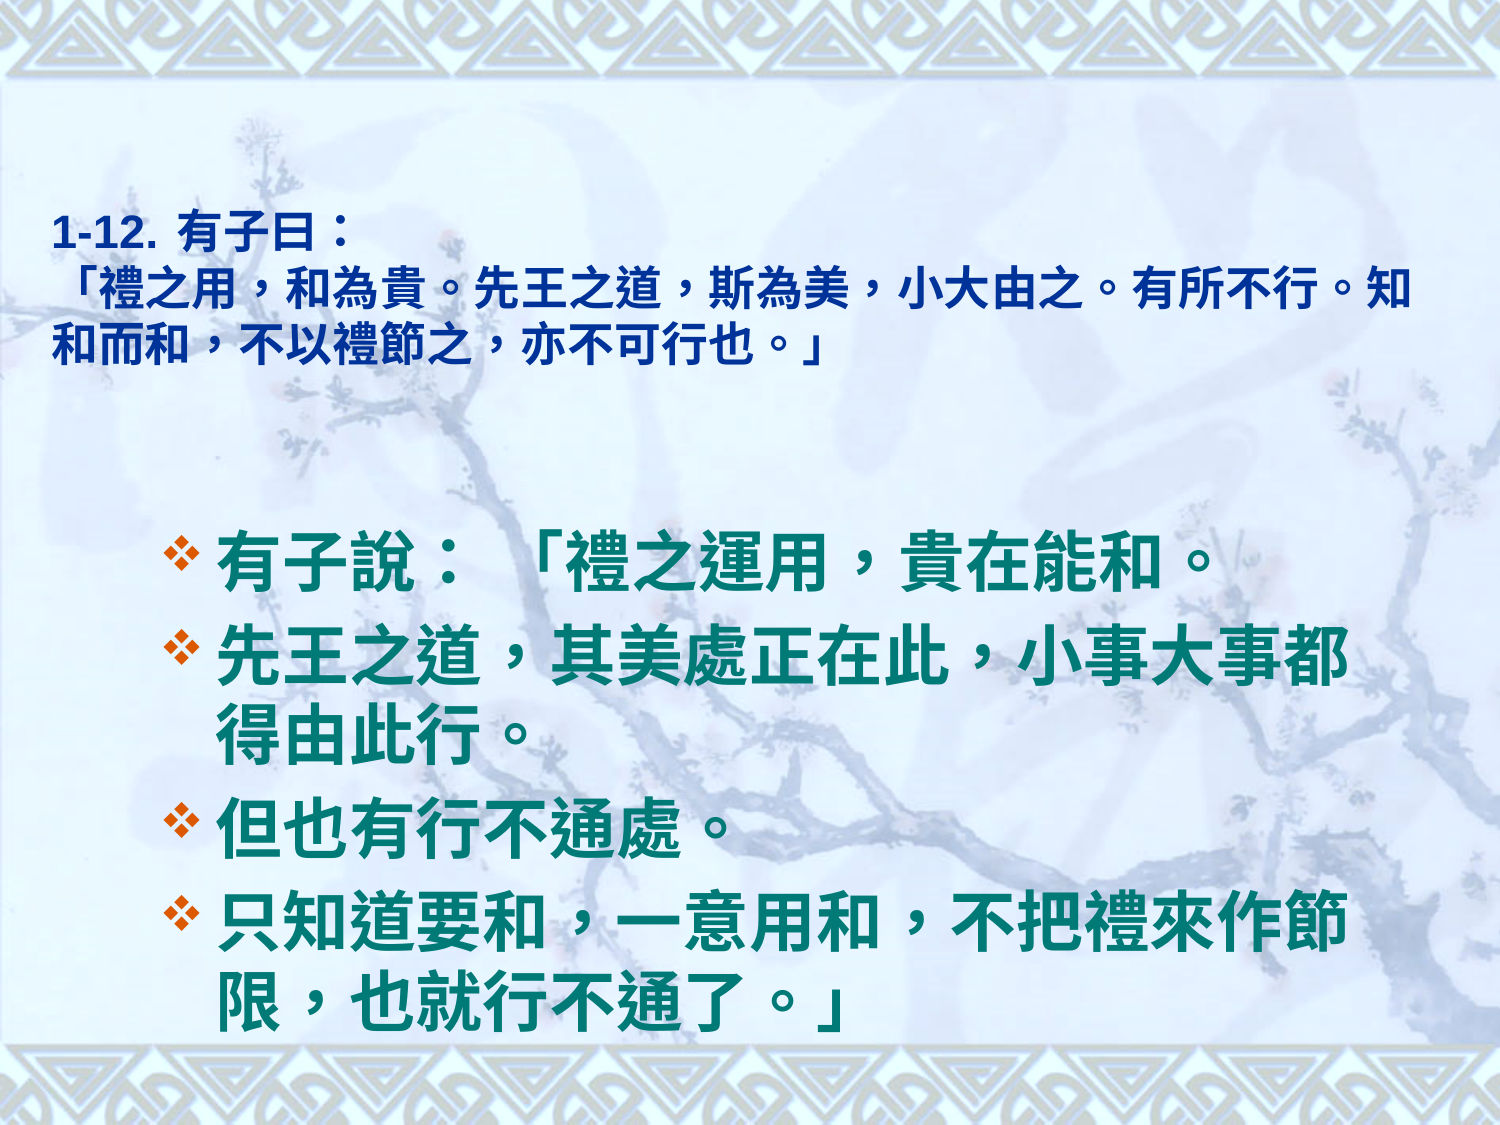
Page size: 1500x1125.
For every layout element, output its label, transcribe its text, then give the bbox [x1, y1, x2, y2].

picture [0, 0, 1500, 1125]
subtitle 有子說： 「禮之運用，貴在能和。 先王之道，其美處正在此，小事大事都得由此行。 但也有行不通處。 只知道要和，一意用和，不把禮來作節限，也就行不通了。」 [144, 512, 1367, 800]
title 1-12. 有子曰： 「禮之用，和為貴。先王之道，斯為美，小大由之。有所不行。知和而和，不以禮節之，亦不可行也。」 [36, 192, 1464, 381]
